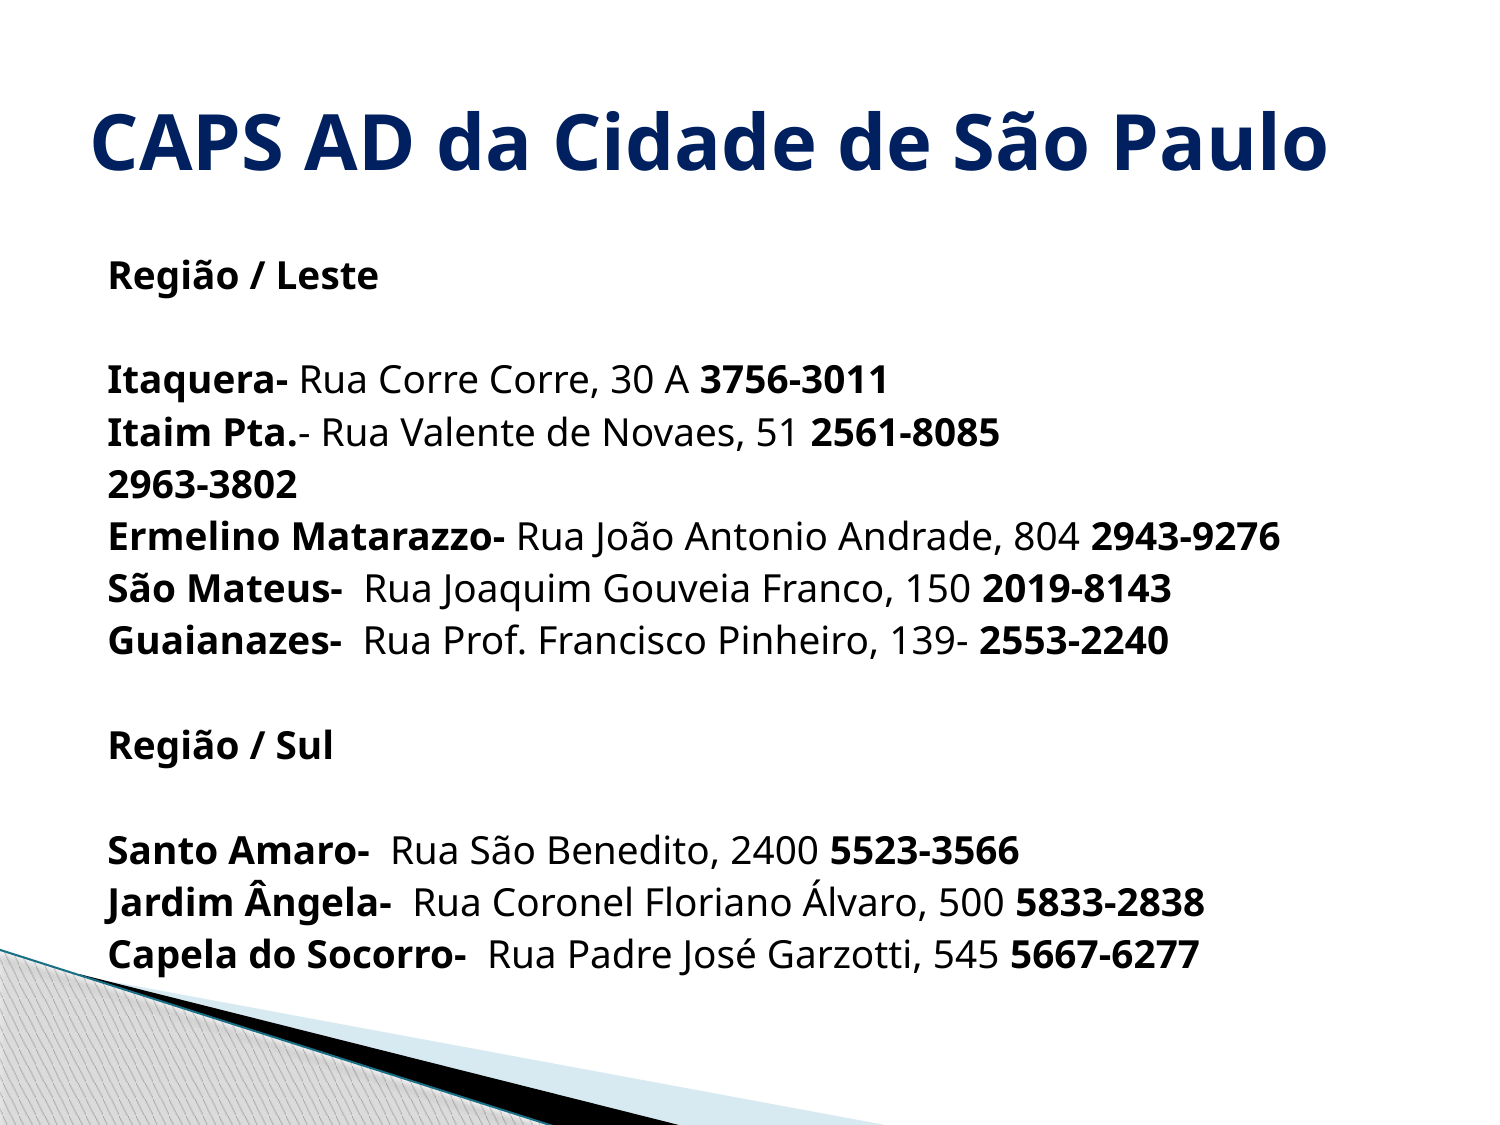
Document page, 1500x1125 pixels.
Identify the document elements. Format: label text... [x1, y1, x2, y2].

title CAPS AD da Cidade de São Paulo [75, 45, 1425, 233]
list Região / Leste Itaquera- Rua Corre Corre, 30 A 3756-3011 Itaim Pta.- Rua Valente de Novaes, 51 2561-8085 2963-3802 Ermelino Matarazzo- Rua João Antonio Andrade, 804 2943-9276 São Mateus- Rua Joaquim Gouveia Franco, 150 2019-8143 Guaianazes- Rua Prof. Francisco Pinheiro, 139- 2553-2240 Região / Sul Santo Amaro- Rua São Benedito, 2400 5523-3566 Jardim Ângela- Rua Coronel Floriano Álvaro, 500 5833-2838 Capela do Socorro- Rua Padre José Garzotti, 545 5667-6277 [75, 243, 1425, 986]
